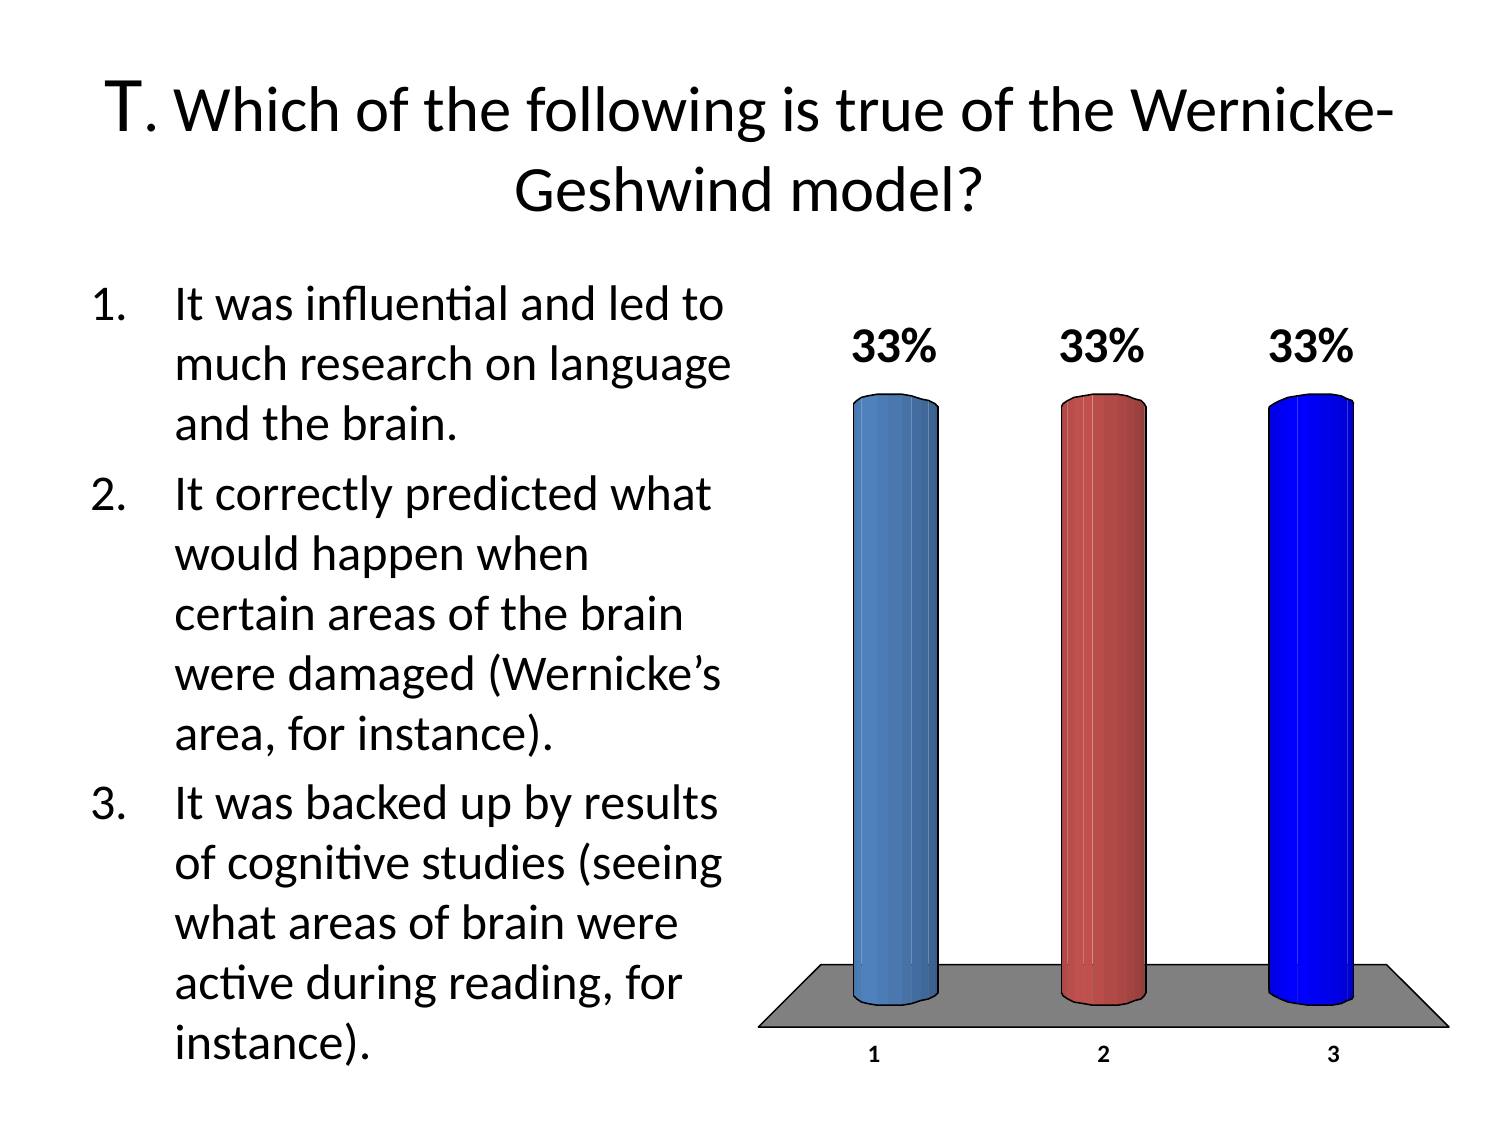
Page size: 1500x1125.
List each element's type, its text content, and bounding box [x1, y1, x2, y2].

list It was influential and led to much research on language and the brain. It correctly predicted what would happen when certain areas of the brain were damaged (Wernicke’s area, for instance). It was backed up by results of cognitive studies (seeing what areas of brain were active during reading, for instance). [75, 262, 750, 1005]
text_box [739, 270, 1490, 1115]
title T. Which of the following is true of the Wernicke-Geshwind model? [75, 45, 1425, 233]
